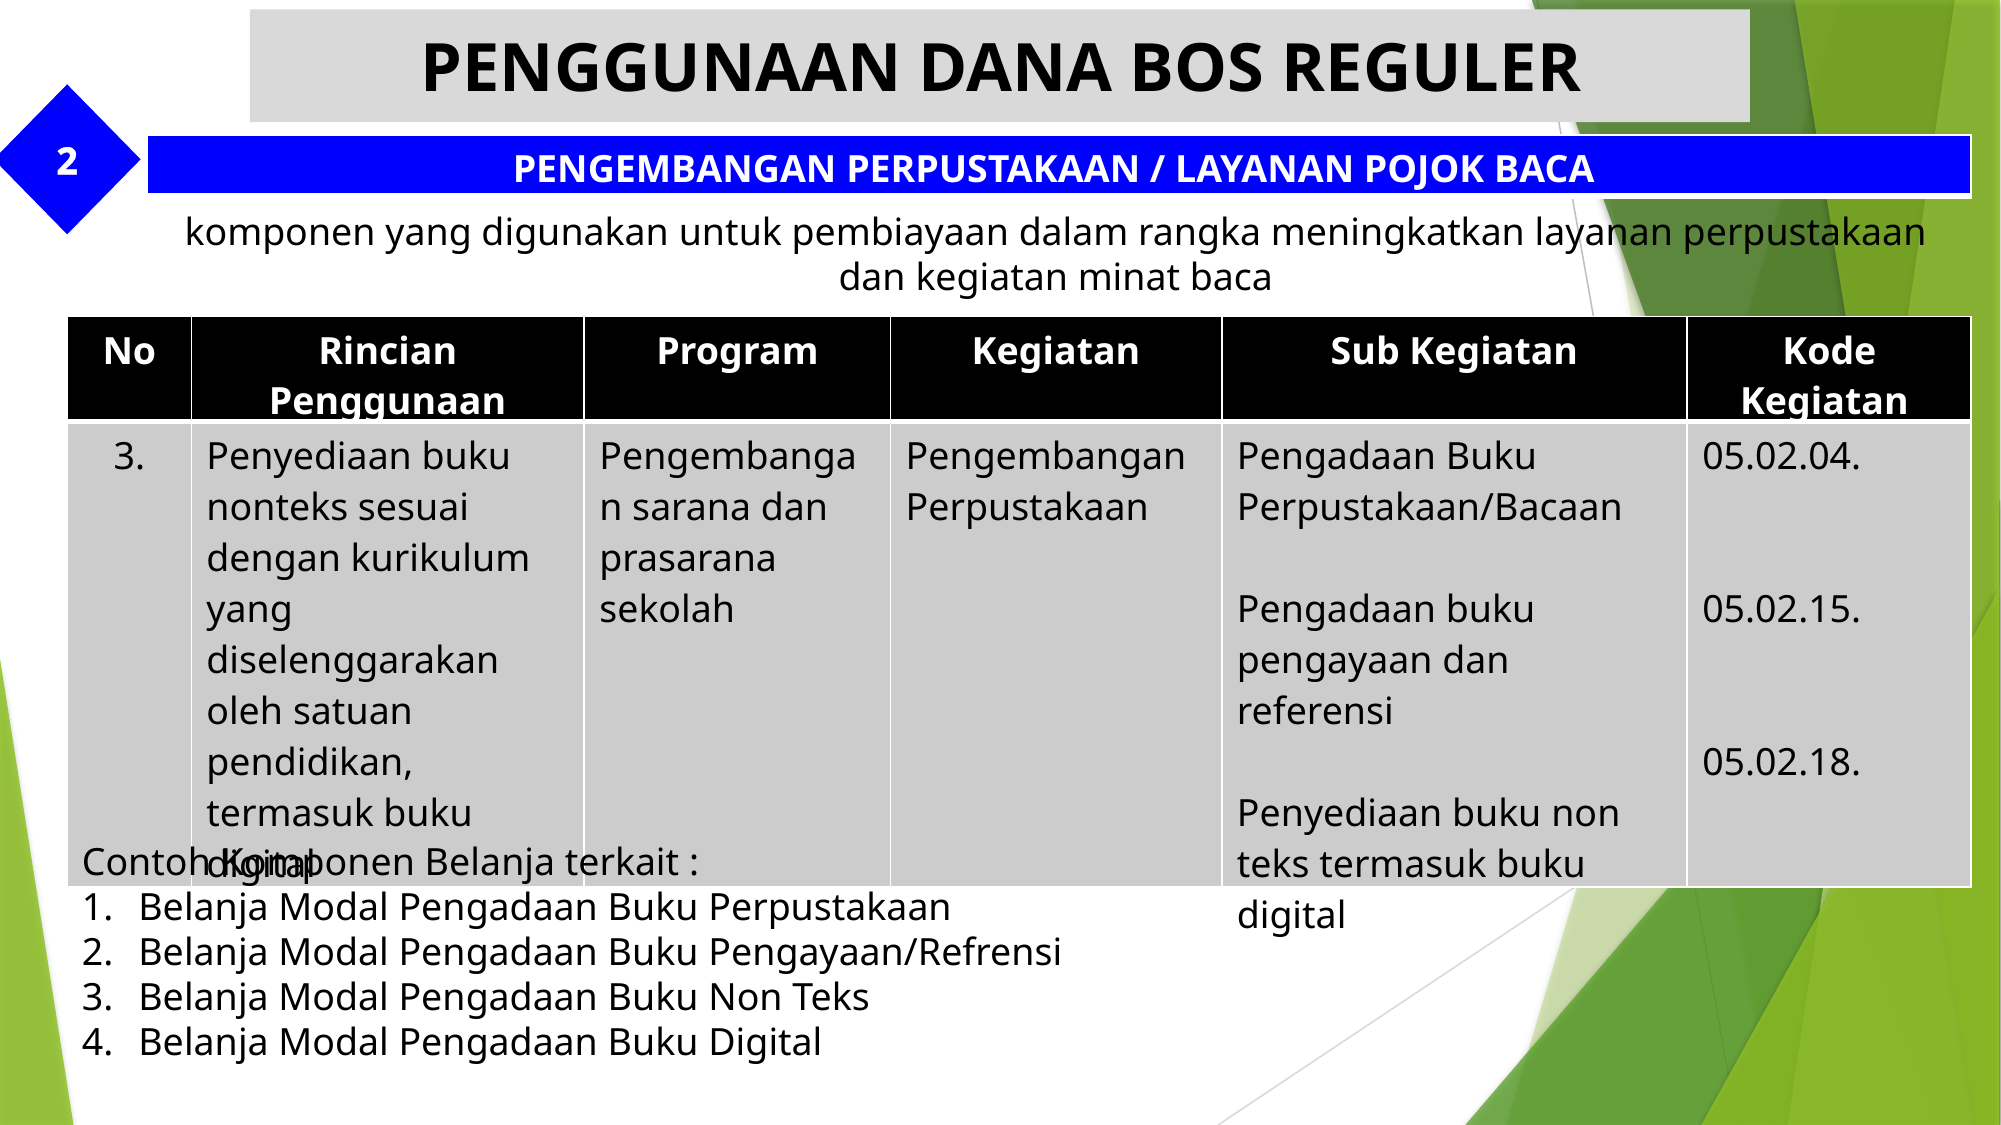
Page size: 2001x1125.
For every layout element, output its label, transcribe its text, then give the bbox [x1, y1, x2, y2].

table_header Kode Kegiatan [1688, 317, 1970, 419]
table_header Rincian Penggunaan [192, 317, 583, 419]
table_header PENGEMBANGAN PERPUSTAKAAN / LAYANAN POJOK BACA [148, 136, 1970, 193]
table_header No [68, 317, 191, 419]
table_cell Penyediaan buku nonteks sesuai dengan kurikulum yang diselenggarakan oleh satuan pendidikan, termasuk buku digital [192, 424, 583, 830]
table_header Sub Kegiatan [1223, 317, 1686, 419]
table_cell Pengembangan sarana dan prasarana sekolah [585, 424, 890, 830]
table_cell Pengembangan Perpustakaan [891, 424, 1221, 830]
table_cell 3. [68, 424, 191, 830]
table_cell 05.02.04. 05.02.15. 05.02.18. [1688, 424, 1970, 886]
text_box PENGGUNAAN DANA BOS REGULER [252, 17, 1750, 113]
text_box 2 [0, 82, 142, 236]
text_box komponen yang digunakan untuk pembiayaan dalam rangka meningkatkan layanan perpustakaan dan kegiatan minat baca [140, 200, 1972, 306]
table_cell Pengadaan Buku Perpustakaan/Bacaan Pengadaan buku pengayaan dan referensi Penyediaan buku non teks termasuk buku digital [1223, 424, 1686, 830]
table_header Program [585, 317, 890, 419]
table_header Kegiatan [891, 317, 1221, 419]
text_box Contoh Komponen Belanja terkait : Belanja Modal Pengadaan Buku Perpustakaan Belanja Modal Pengadaan Buku Pengayaan/Refrensi Belanja Modal Pengadaan Buku Non Teks Belanja Modal Pengadaan Buku Digital [67, 830, 1852, 1071]
text_box [248, 8, 1751, 124]
